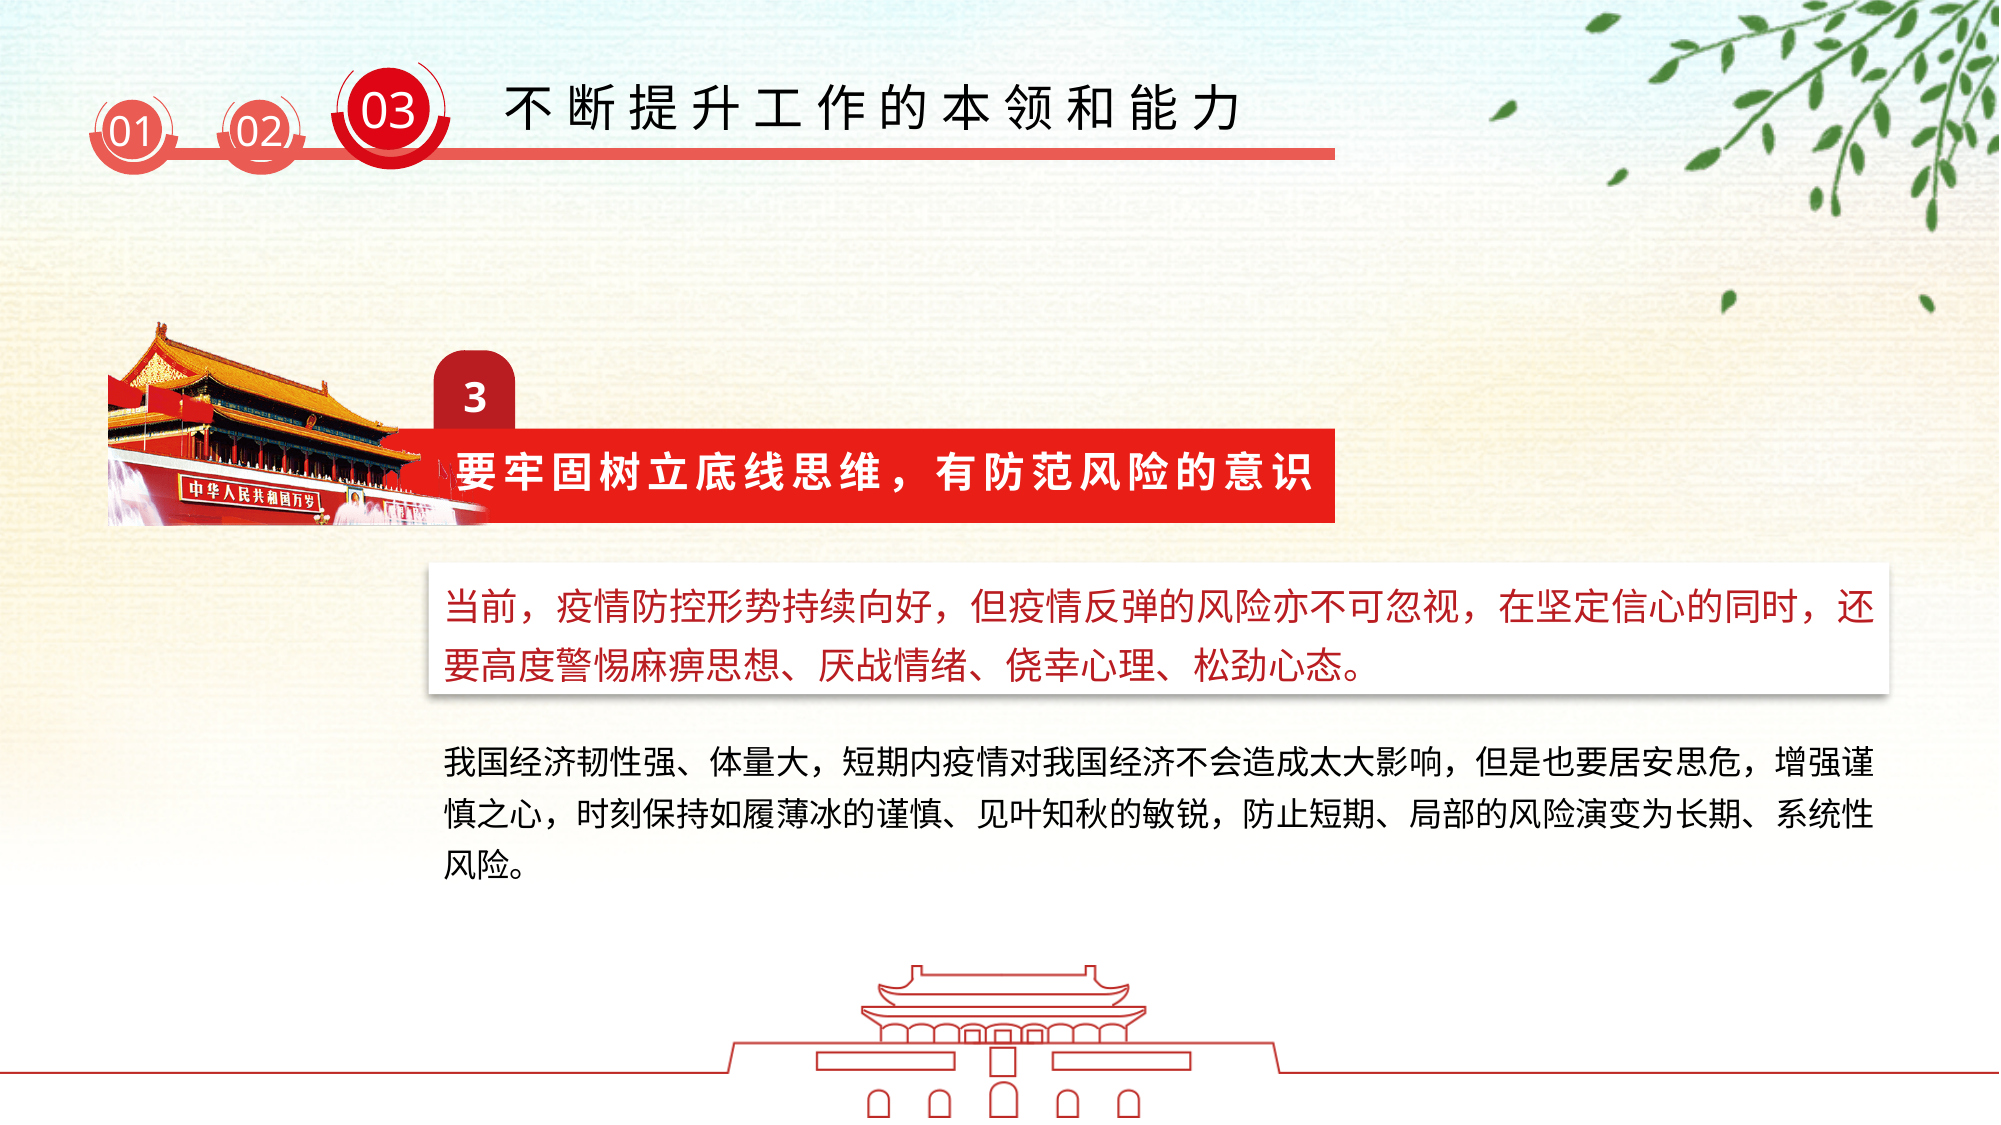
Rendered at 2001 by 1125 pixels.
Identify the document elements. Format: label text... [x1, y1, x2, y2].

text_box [95, 91, 173, 169]
text_box 当前，疫情防控形势持续向好，但疫情反弹的风险亦不可忽视，在坚定信心的同时，还要高度警惕麻痹思想、厌战情绪、侥幸心理、松劲心态。 [428, 562, 1890, 695]
text_box 不断提升工作的本领和能力 [488, 69, 1384, 144]
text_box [108, 318, 1335, 526]
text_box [222, 91, 301, 169]
text_box 我国经济韧性强、体量大，短期内疫情对我国经济不会造成太大影响，但是也要居安思危，增强谨慎之心，时刻保持如履薄冰的谨慎、见叶知秋的敏锐，防止短期、局部的风险演变为长期、系统性风险。 [428, 721, 1890, 892]
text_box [337, 55, 445, 164]
picture [0, 0, 1999, 1125]
